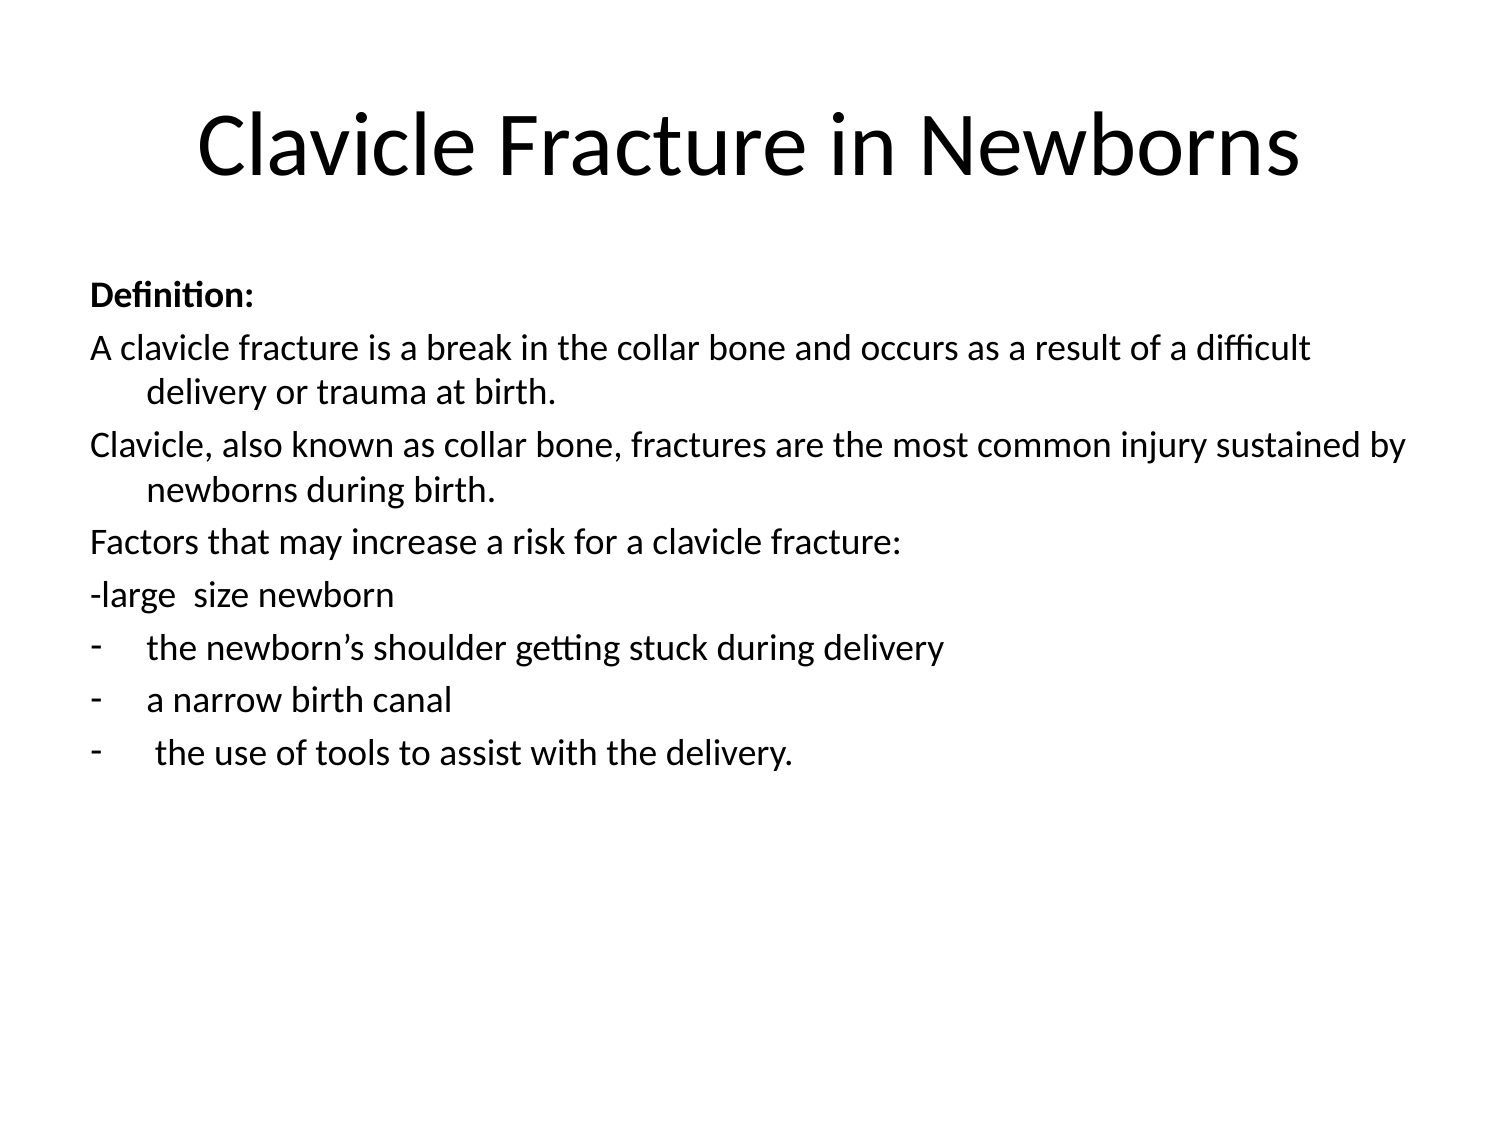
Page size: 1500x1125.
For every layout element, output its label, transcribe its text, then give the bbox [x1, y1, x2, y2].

list Definition: A clavicle fracture is a break in the collar bone and occurs as a result of a difficult delivery or trauma at birth. Clavicle, also known as collar bone, fractures are the most common injury sustained by newborns during birth. Factors that may increase a risk for a clavicle fracture: -large size newborn the newborn’s shoulder getting stuck during delivery a narrow birth canal the use of tools to assist with the delivery. [75, 262, 1425, 1005]
title Clavicle Fracture in Newborns [75, 45, 1425, 233]
